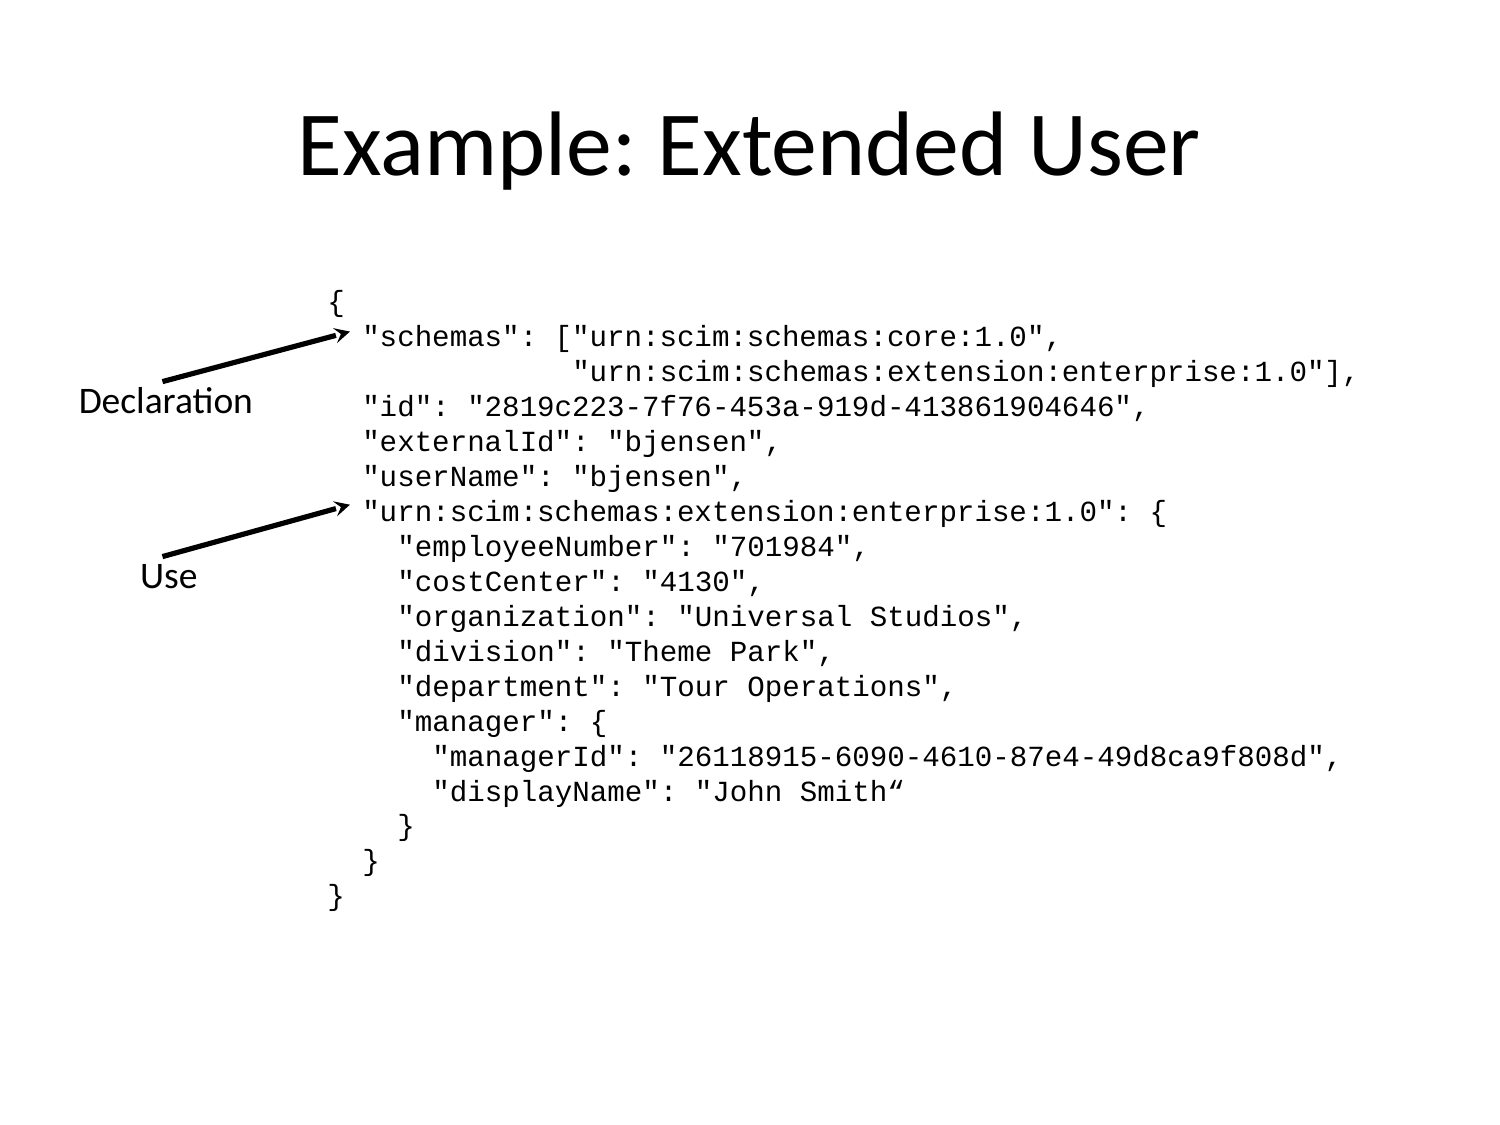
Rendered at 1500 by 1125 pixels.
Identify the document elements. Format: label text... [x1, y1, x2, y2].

text_box Declaration [63, 369, 268, 429]
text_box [162, 331, 351, 382]
title Example: Extended User [75, 45, 1425, 233]
text_box Use [125, 544, 213, 604]
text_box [162, 504, 351, 557]
text_box { "schemas": ["urn:scim:schemas:core:1.0", "urn:scim:schemas:extension:enterprise:1.0"], "id": "2819c223-7f76-453a-919d-413861904646", "externalId": "bjensen", "userName": "bjensen", "urn:scim:schemas:extension:enterprise:1.0": { "employeeNumber": "701984", "costCenter": "4130", "organization": "Universal Studios", "division": "Theme Park", "department": "Tour Operations", "manager": { "managerId": "26118915-6090-4610-87e4-49d8ca9f808d", "displayName": "John Smith“ } } } [312, 274, 1425, 919]
